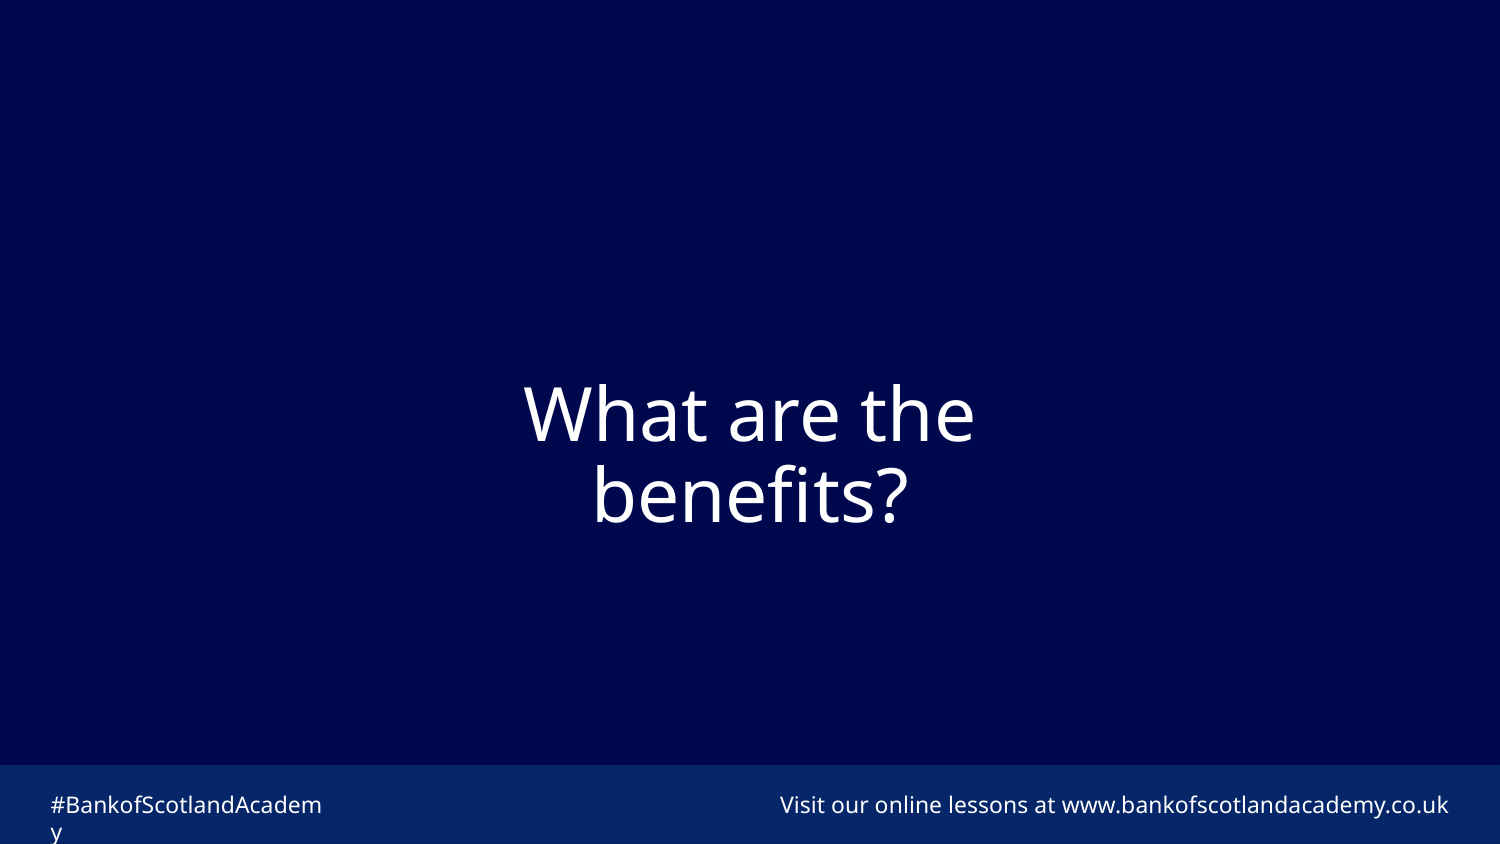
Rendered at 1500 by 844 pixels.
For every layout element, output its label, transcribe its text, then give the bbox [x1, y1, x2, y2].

title What are the benefits? [382, 368, 1118, 466]
